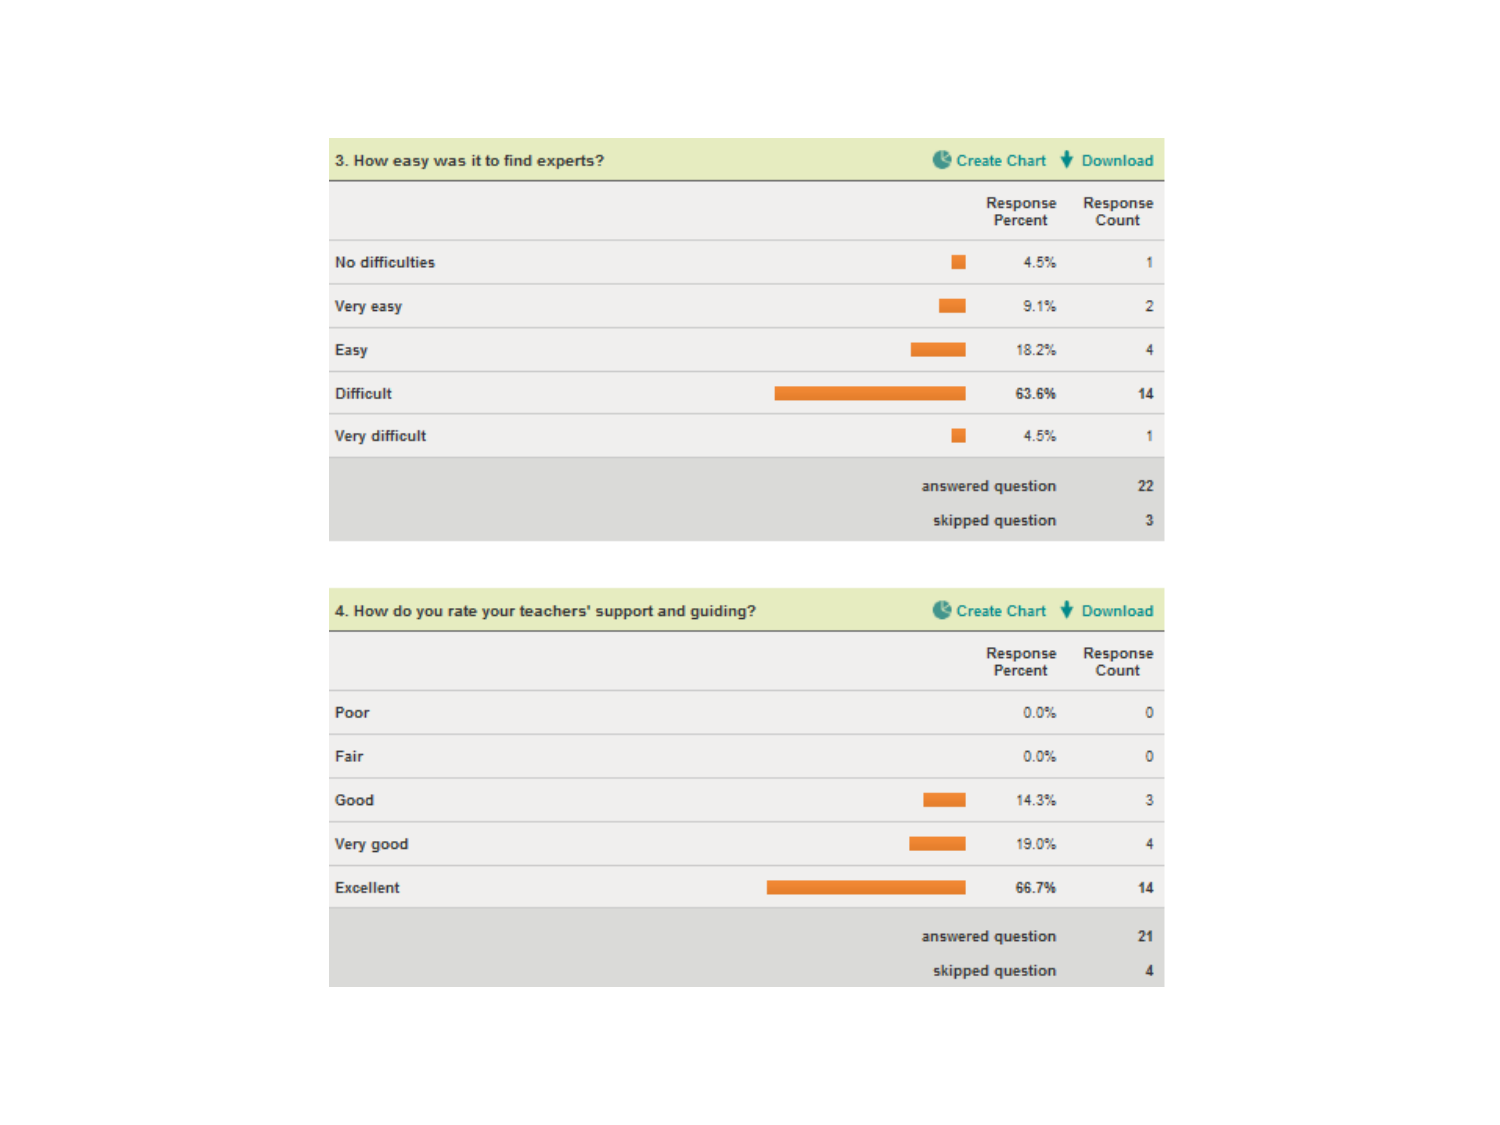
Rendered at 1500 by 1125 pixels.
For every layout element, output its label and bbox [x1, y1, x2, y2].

picture [329, 138, 1171, 987]
